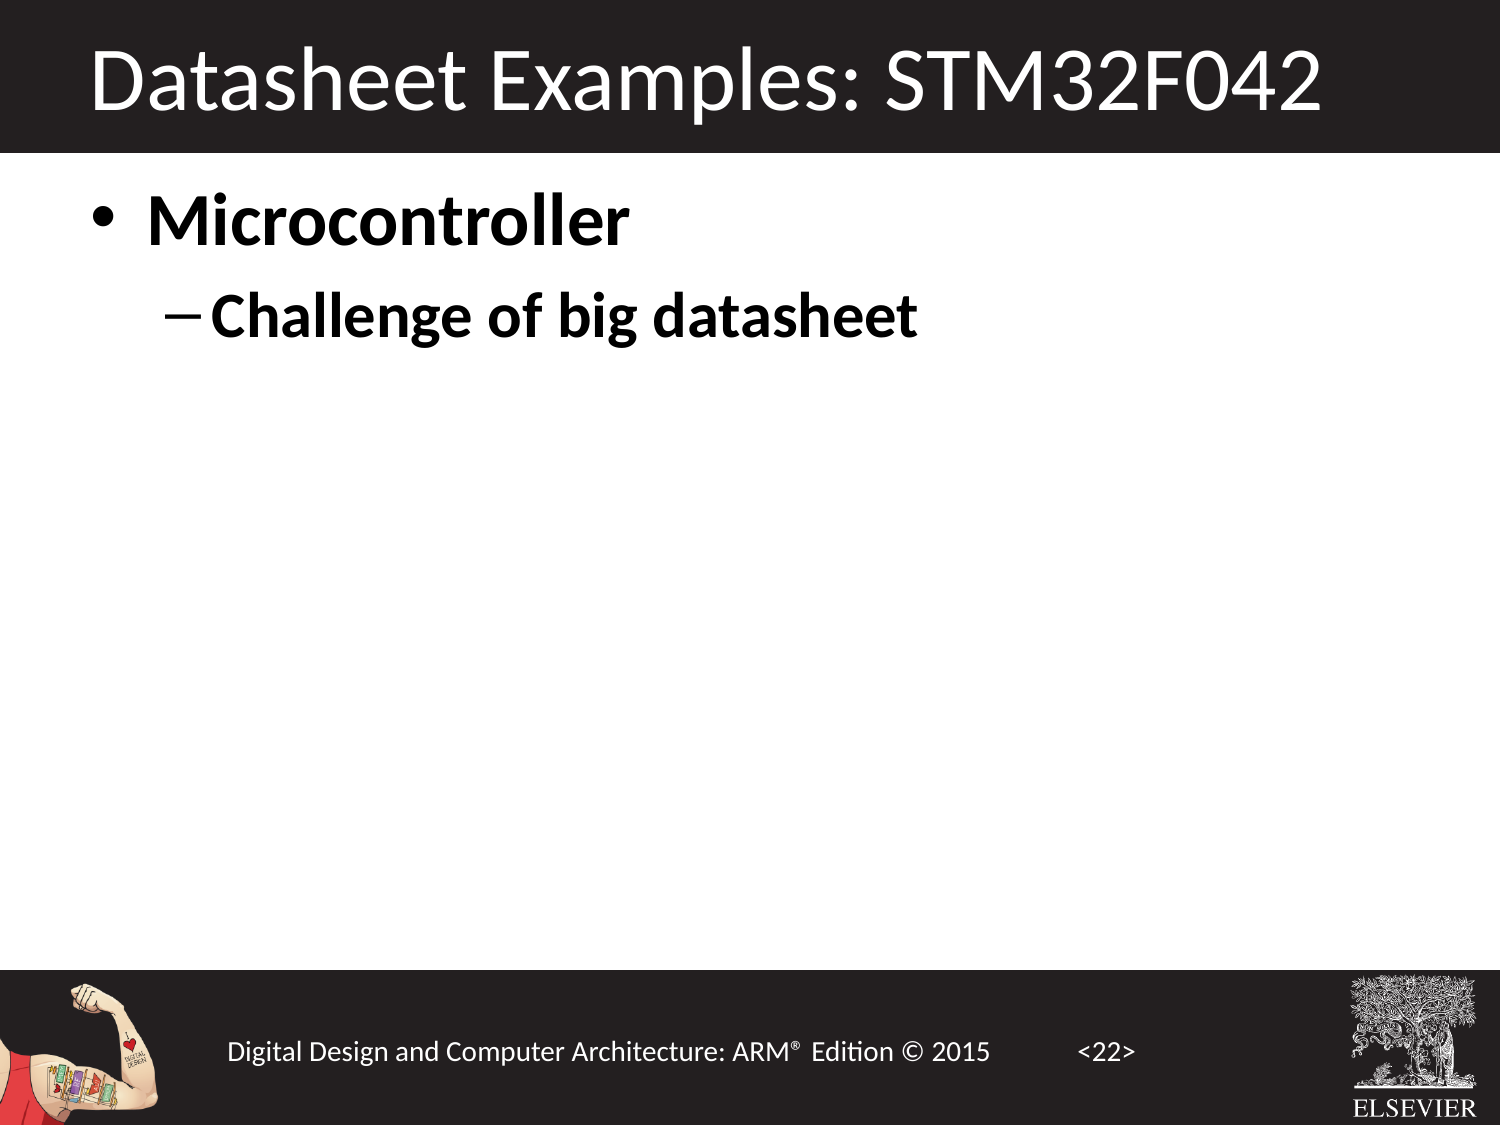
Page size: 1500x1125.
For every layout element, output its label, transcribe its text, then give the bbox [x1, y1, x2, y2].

list Microcontroller Challenge of big datasheet [75, 162, 1385, 975]
picture [1350, 974, 1477, 1117]
picture [0, 979, 163, 1125]
text_box Datasheet Examples: STM32F042 [75, 11, 1375, 136]
